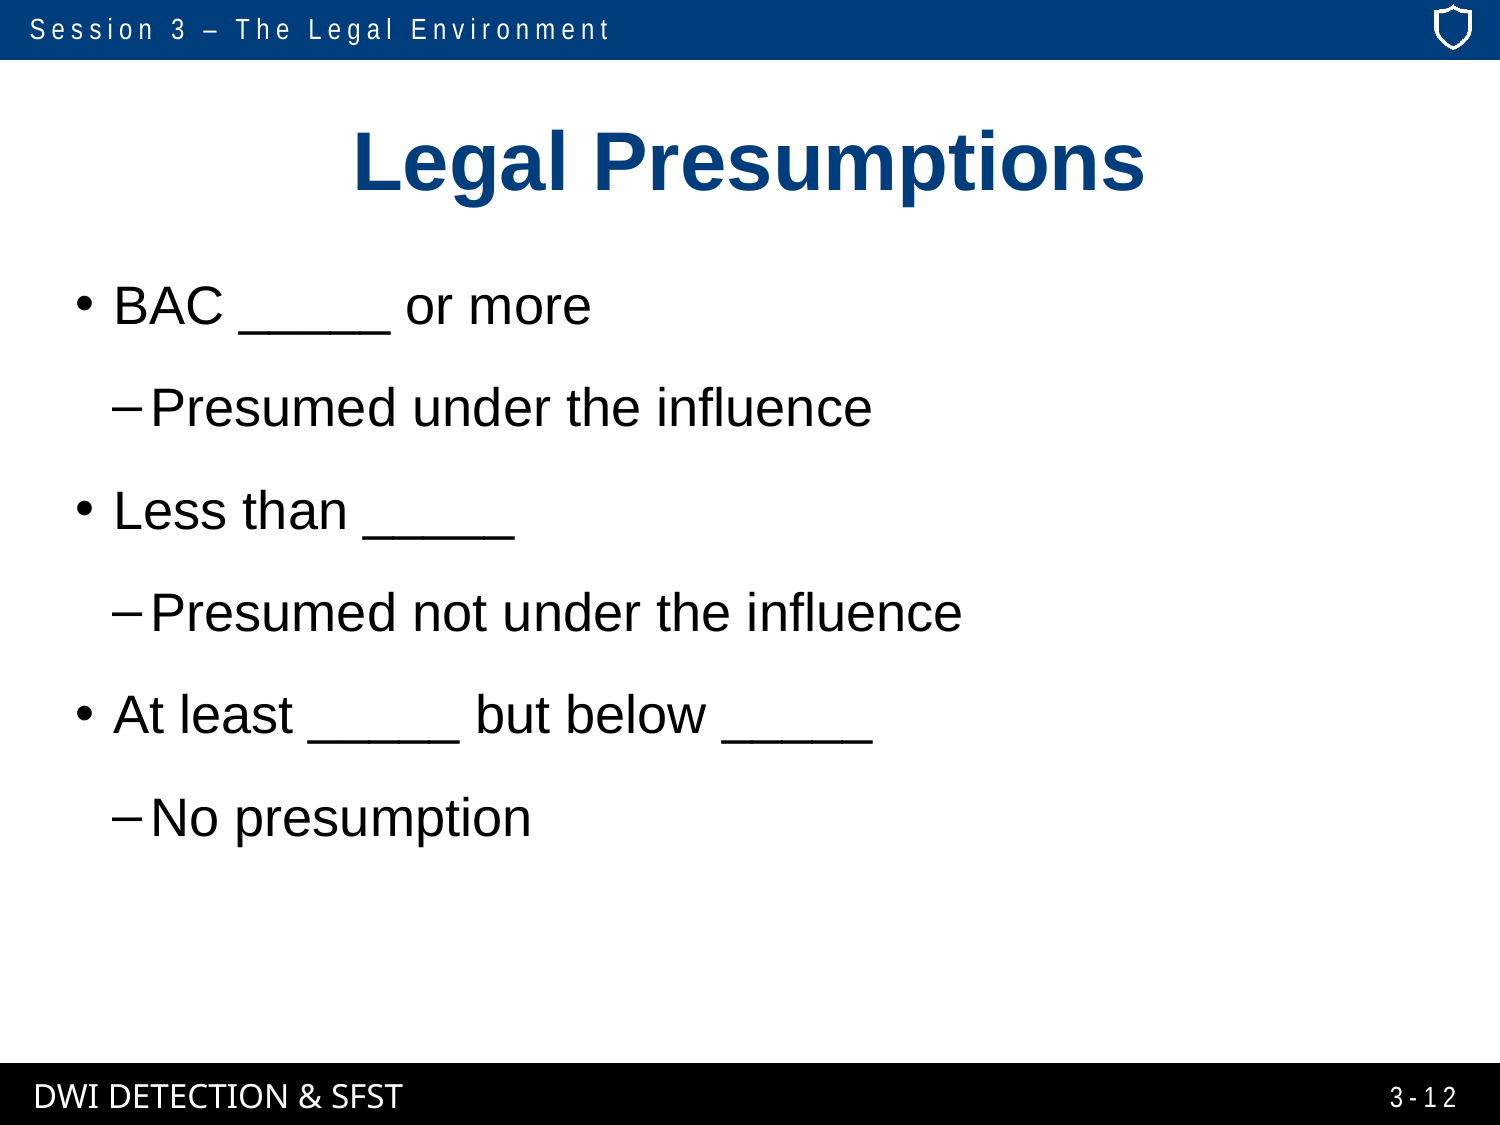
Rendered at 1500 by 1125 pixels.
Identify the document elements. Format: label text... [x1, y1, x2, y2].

slide_number 3-12 [1121, 1065, 1472, 1125]
list BAC _____ or more Presumed under the influence Less than _____ Presumed not under the influence At least _____ but below _____ No presumption [75, 270, 1425, 990]
picture [1434, 4, 1472, 50]
title Legal Presumptions [75, 104, 1425, 210]
